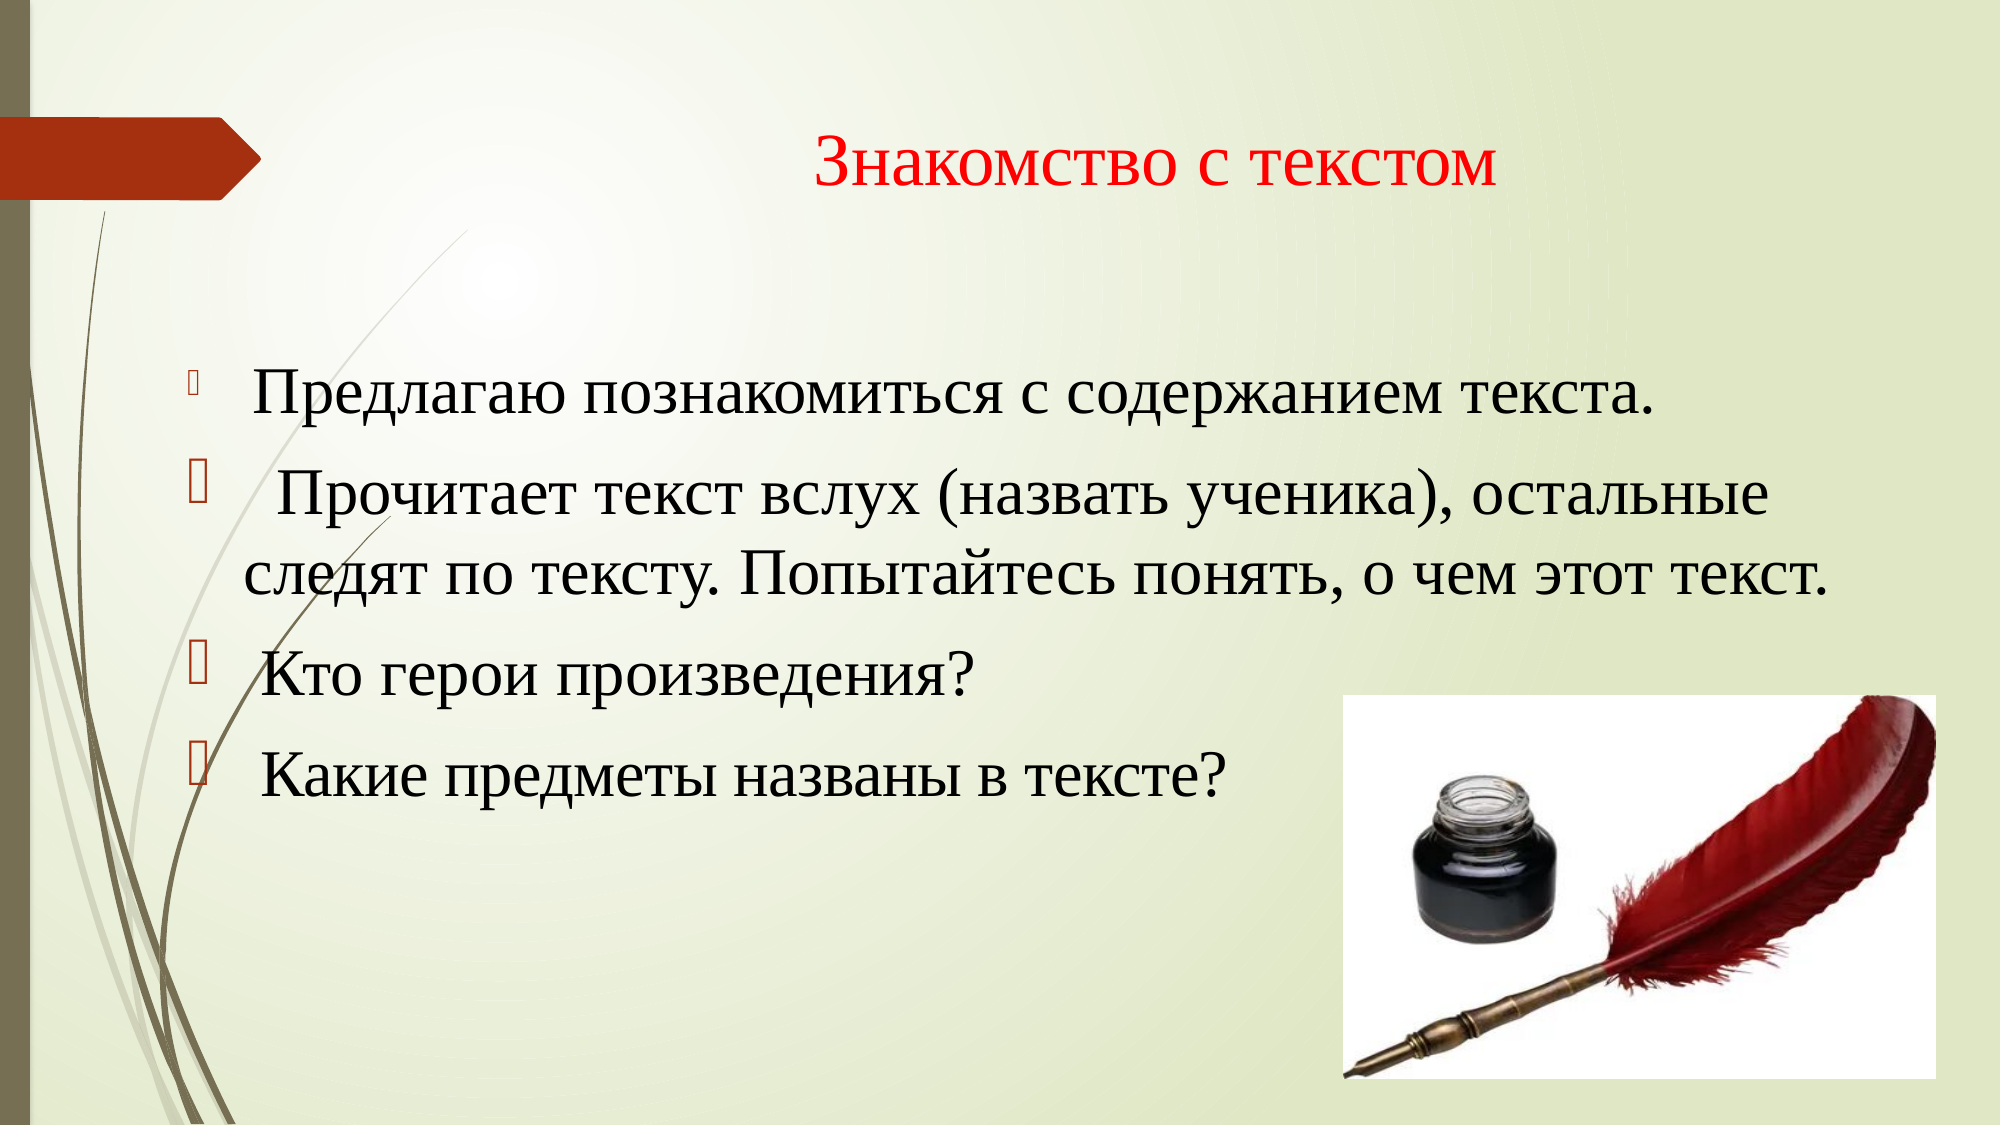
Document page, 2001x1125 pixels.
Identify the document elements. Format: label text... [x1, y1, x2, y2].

list Предлагаю познакомиться с содержанием текста. Прочитает текст вслух (назвать ученика), остальные следят по тексту. Попытайтесь понять, о чем этот текст. Кто герои произведения? Какие предметы названы в тексте? [172, 339, 1888, 970]
picture [1343, 694, 1936, 1079]
title Знакомство с текстом [425, 102, 1888, 313]
